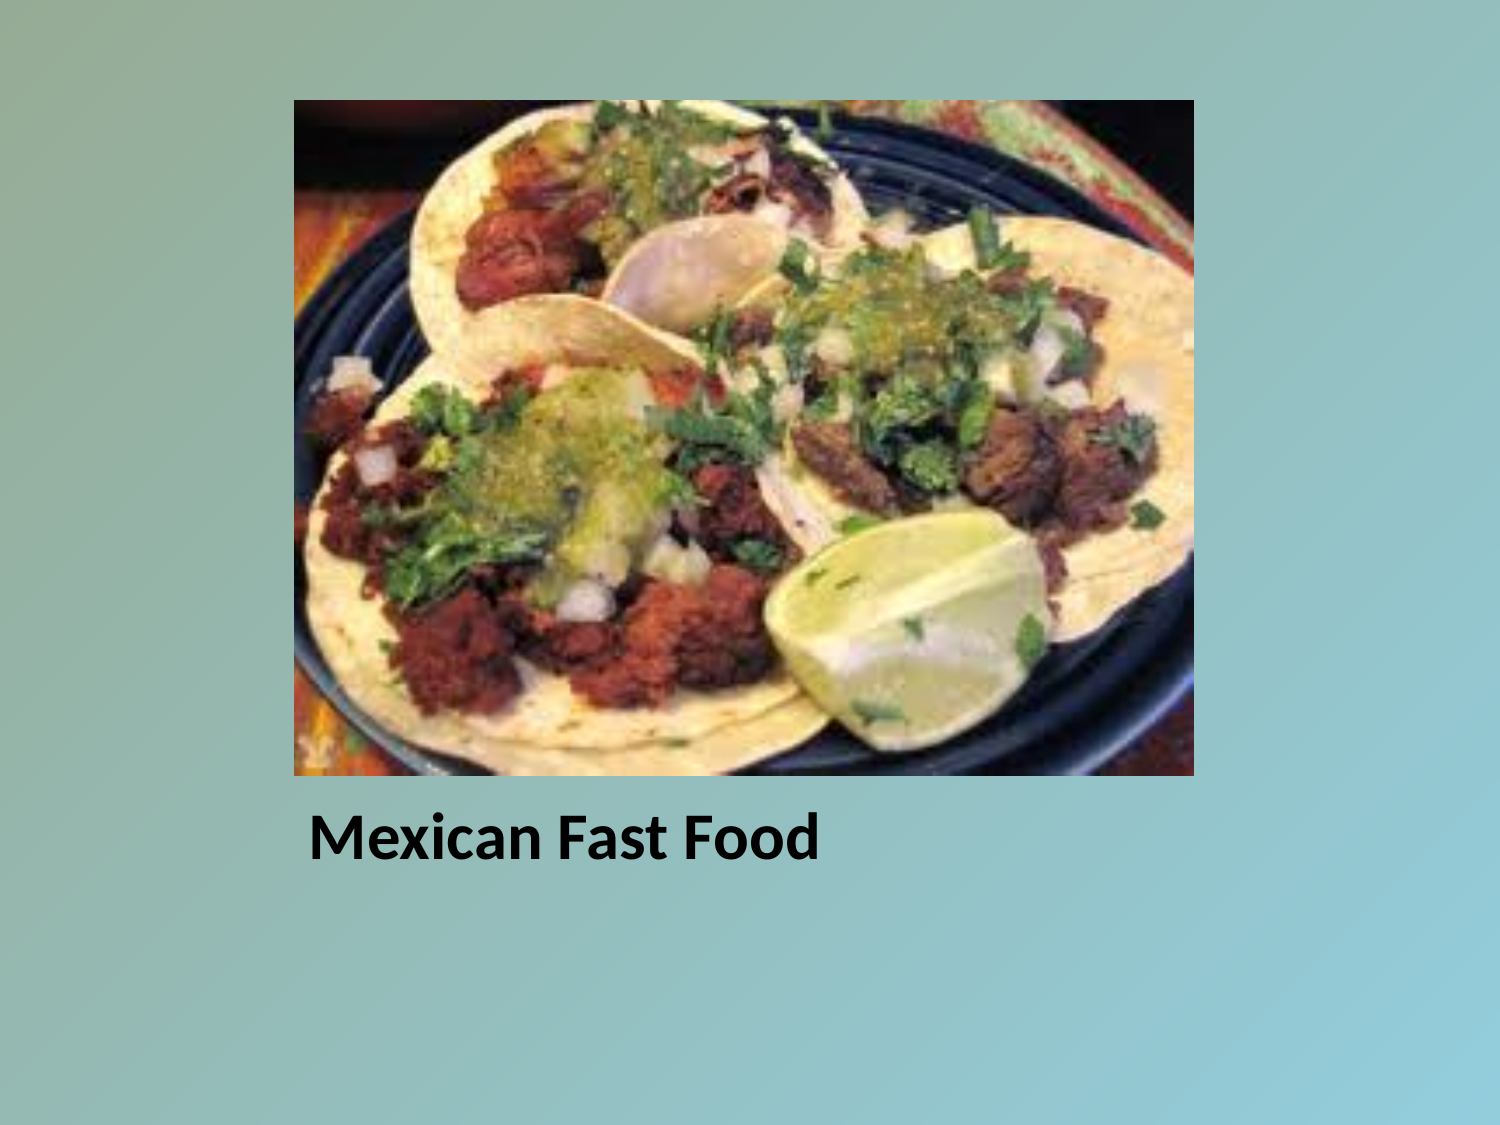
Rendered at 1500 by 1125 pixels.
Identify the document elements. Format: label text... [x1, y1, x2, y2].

picture [293, 100, 1195, 776]
title Mexican Fast Food [294, 787, 1194, 881]
